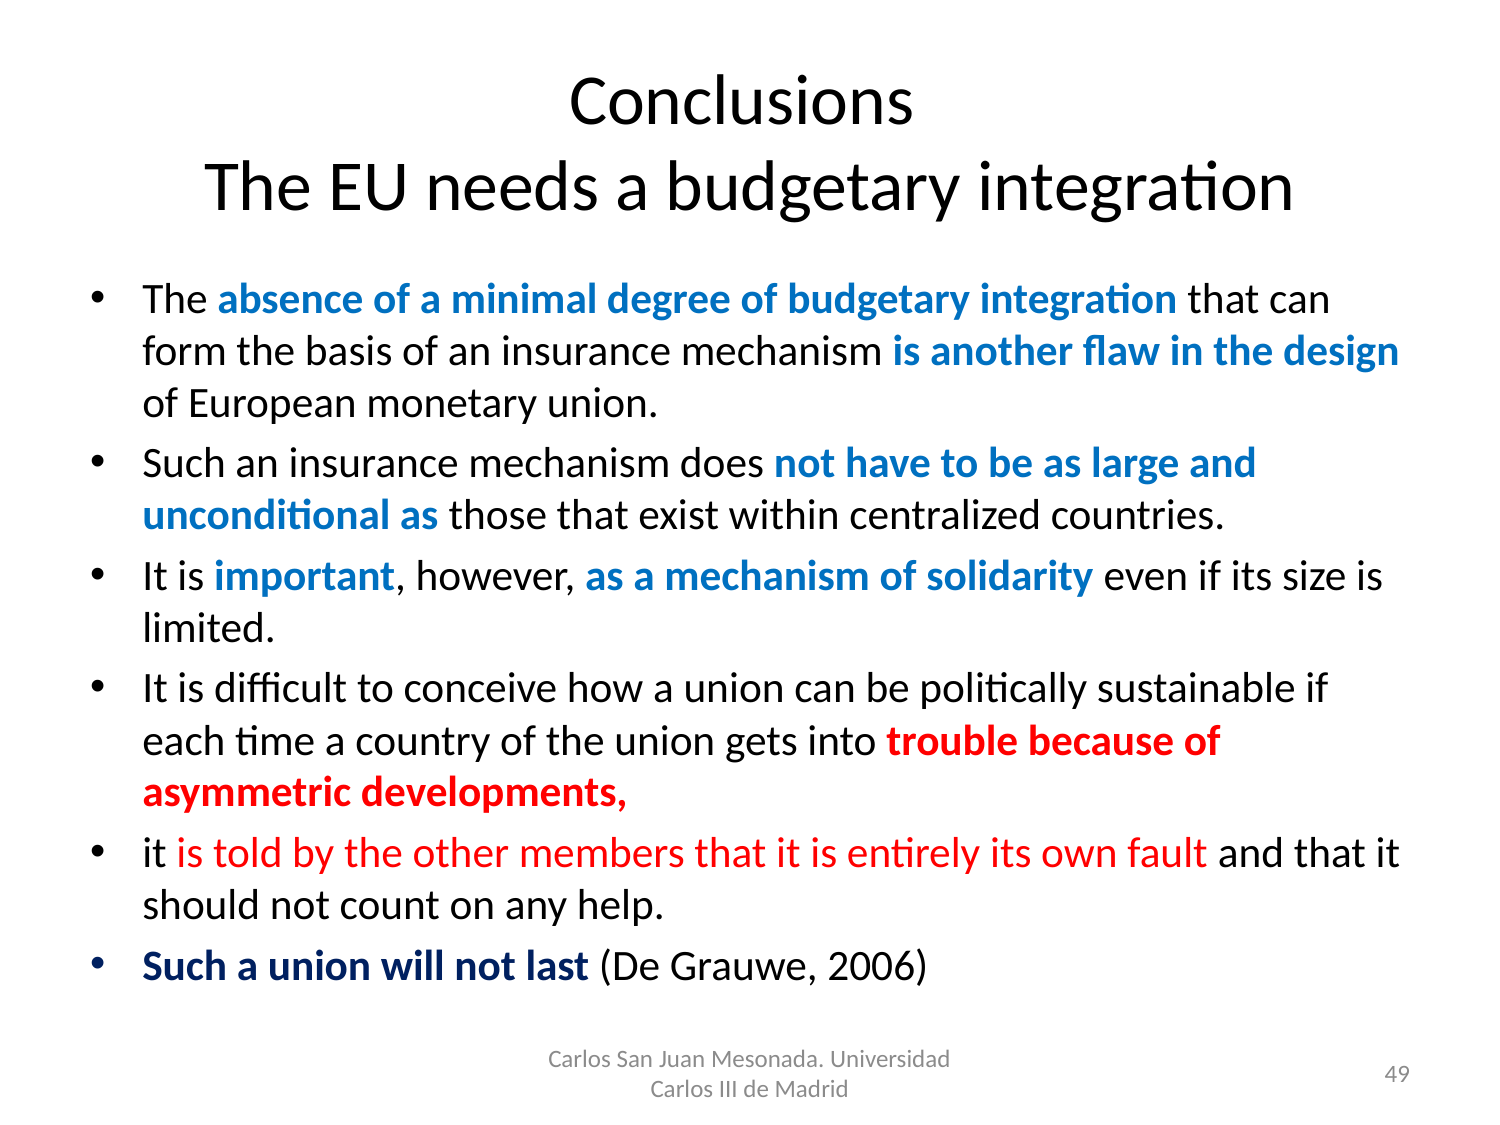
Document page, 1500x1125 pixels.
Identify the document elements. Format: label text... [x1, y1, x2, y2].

title Conclusions The EU needs a budgetary integration [74, 44, 1426, 233]
slide_number 49 [1074, 1042, 1425, 1103]
footer Carlos San Juan Mesonada. Universidad Carlos III de Madrid [512, 1042, 988, 1103]
list The absence of a minimal degree of budgetary integration that can form the basis of an insurance mechanism is another flaw in the design of European monetary union. Such an insurance mechanism does not have to be as large and unconditional as those that exist within centralized countries. It is important, however, as a mechanism of solidarity even if its size is limited. It is difficult to conceive how a union can be politically sustainable if each time a country of the union gets into trouble because of asymmetric developments, it is told by the other members that it is entirely its own fault and that it should not count on any help. Such a union will not last (De Grauwe, 2006) [74, 262, 1426, 1006]
